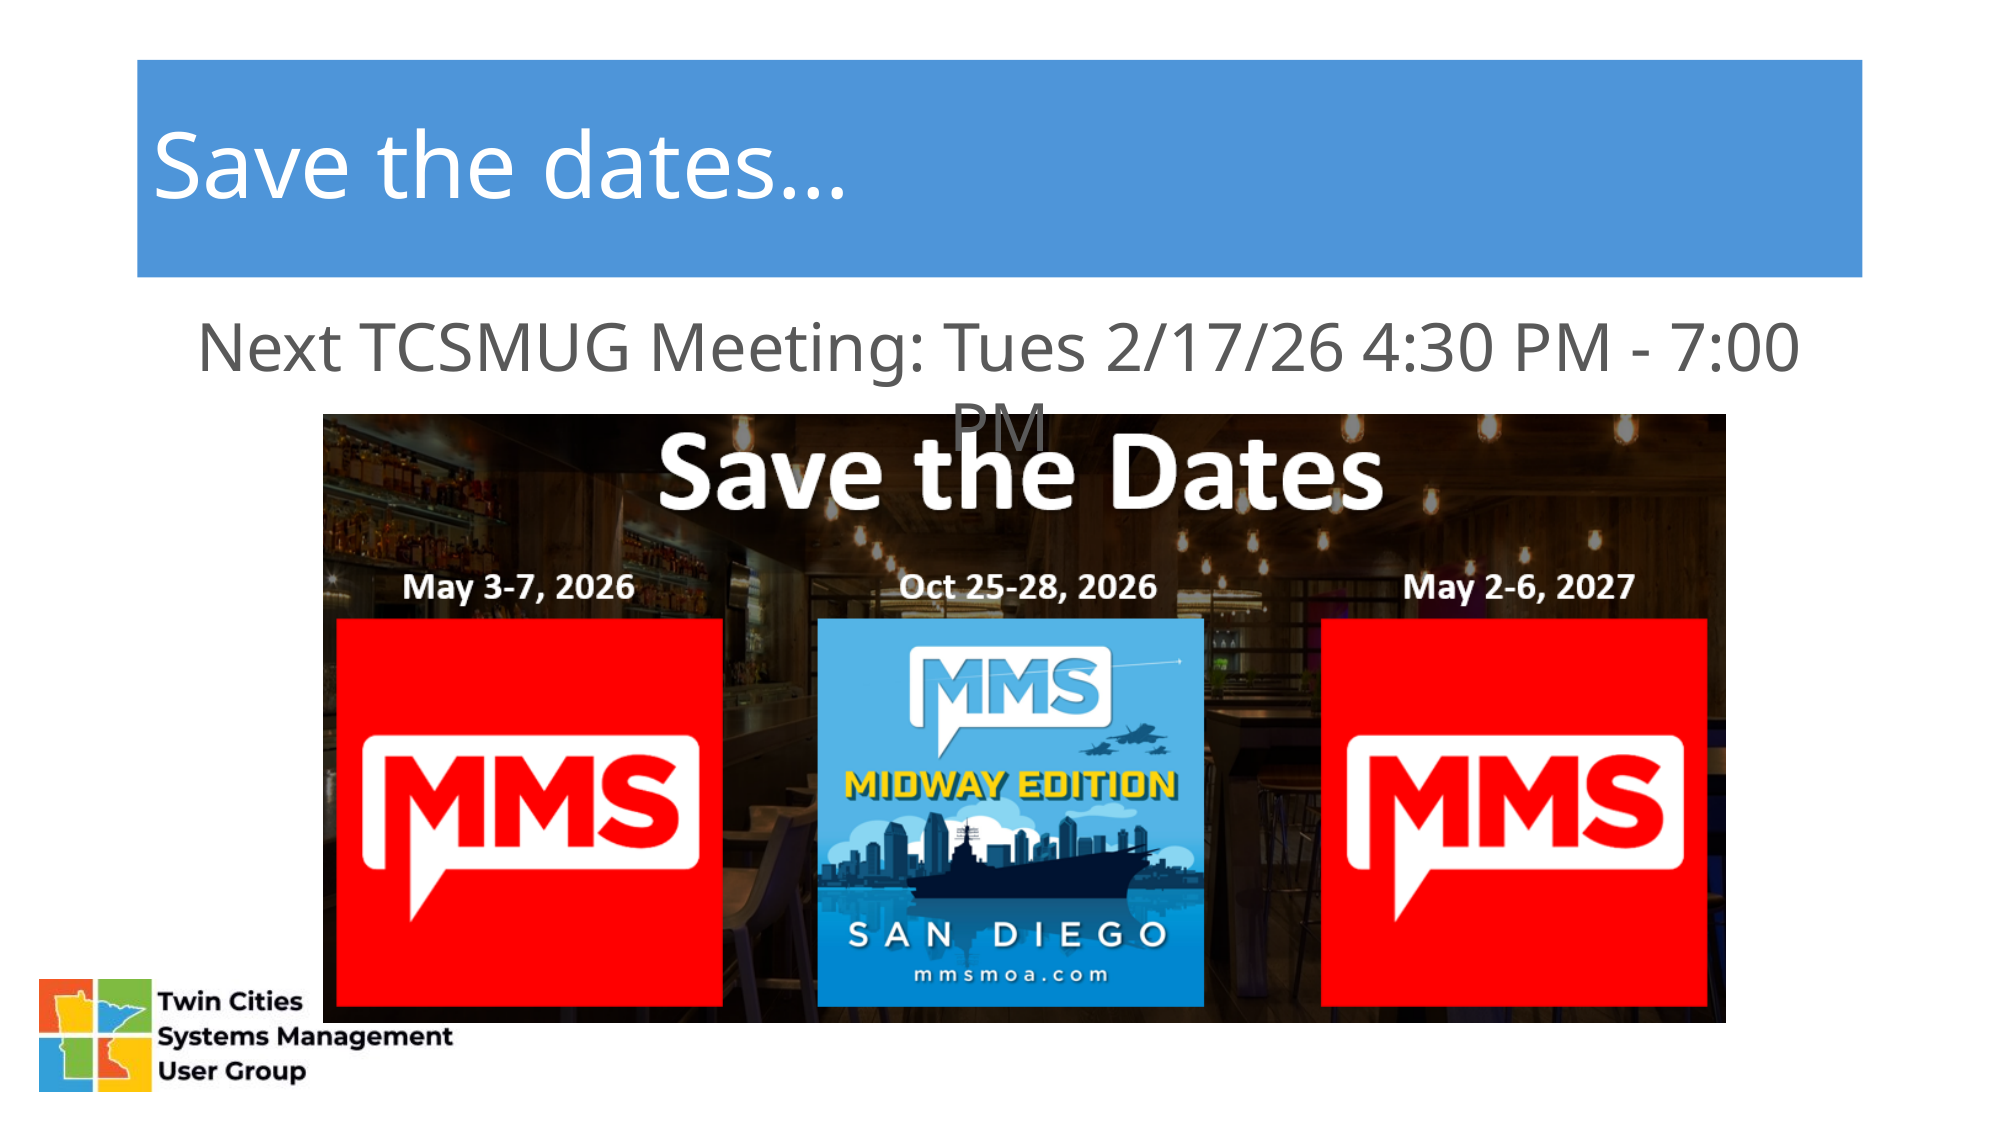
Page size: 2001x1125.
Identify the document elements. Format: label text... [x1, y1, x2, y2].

title Save the dates… [137, 59, 1863, 278]
picture [38, 413, 1727, 1093]
text_box Next TCSMUG Meeting: Tues 2/17/26 4:30 PM - 7:00 PM [137, 297, 1863, 473]
